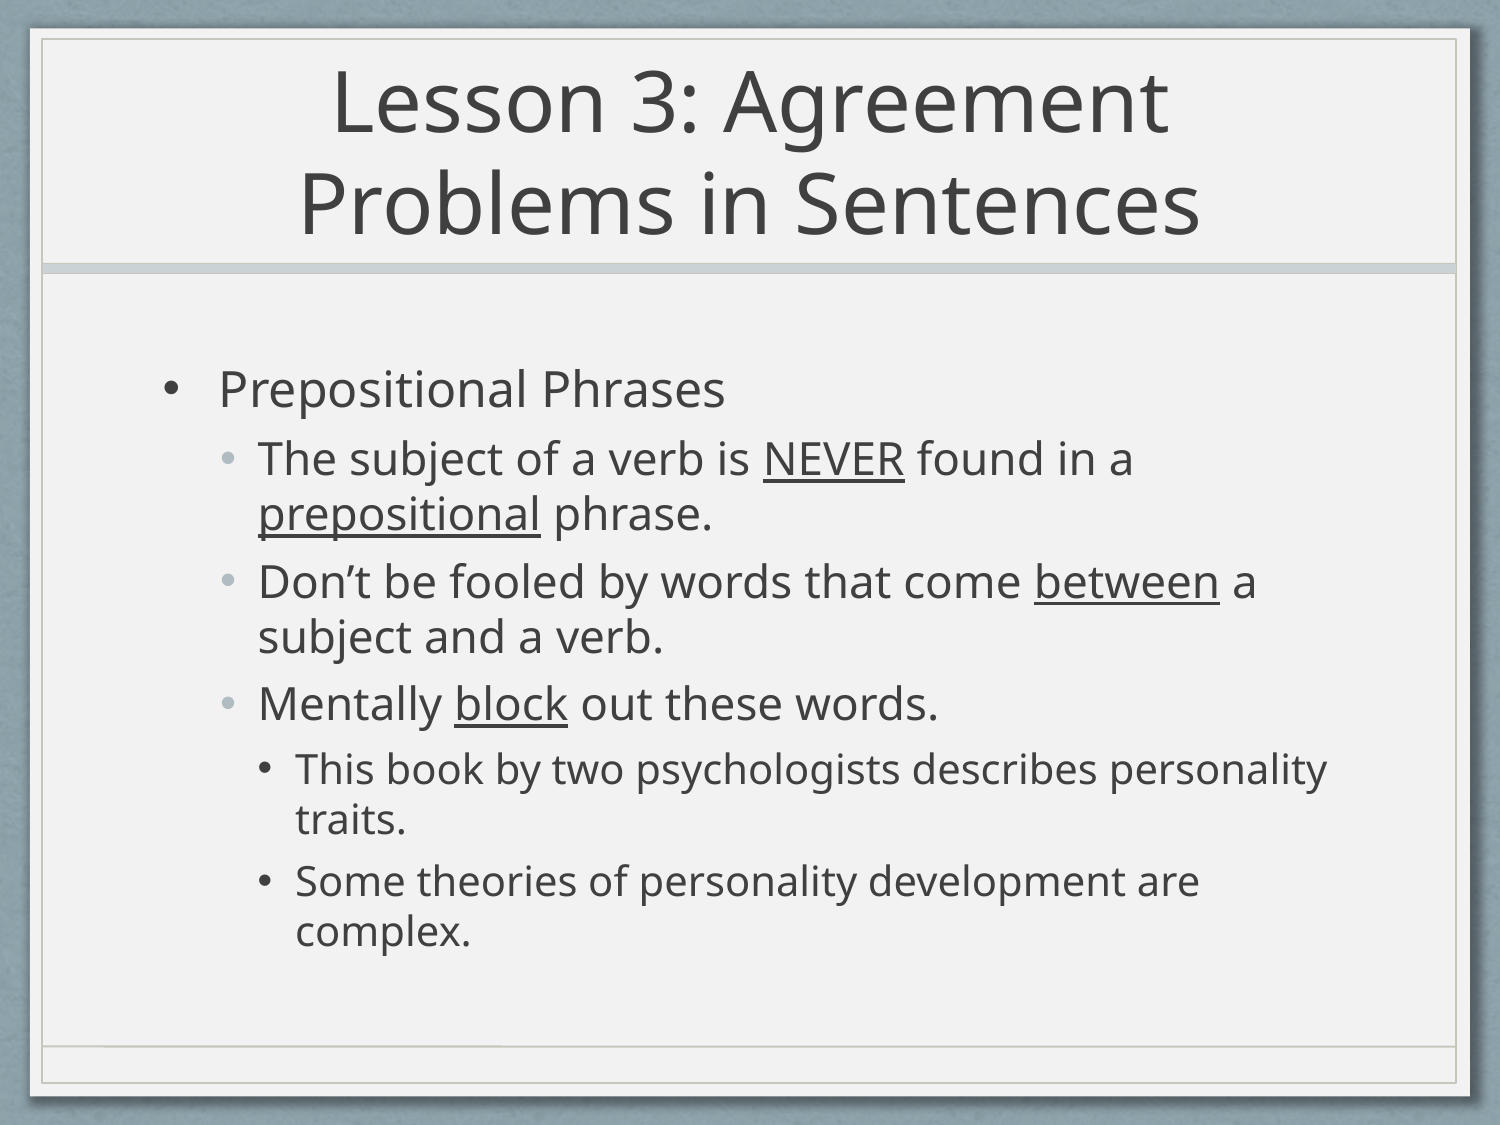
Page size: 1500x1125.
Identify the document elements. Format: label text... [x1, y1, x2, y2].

list Prepositional Phrases The subject of a verb is NEVER found in a prepositional phrase. Don’t be fooled by words that come between a subject and a verb. Mentally block out these words. This book by two psychologists describes personality traits. Some theories of personality development are complex. [147, 350, 1353, 995]
title Lesson 3: Agreement Problems in Sentences [147, 40, 1353, 260]
